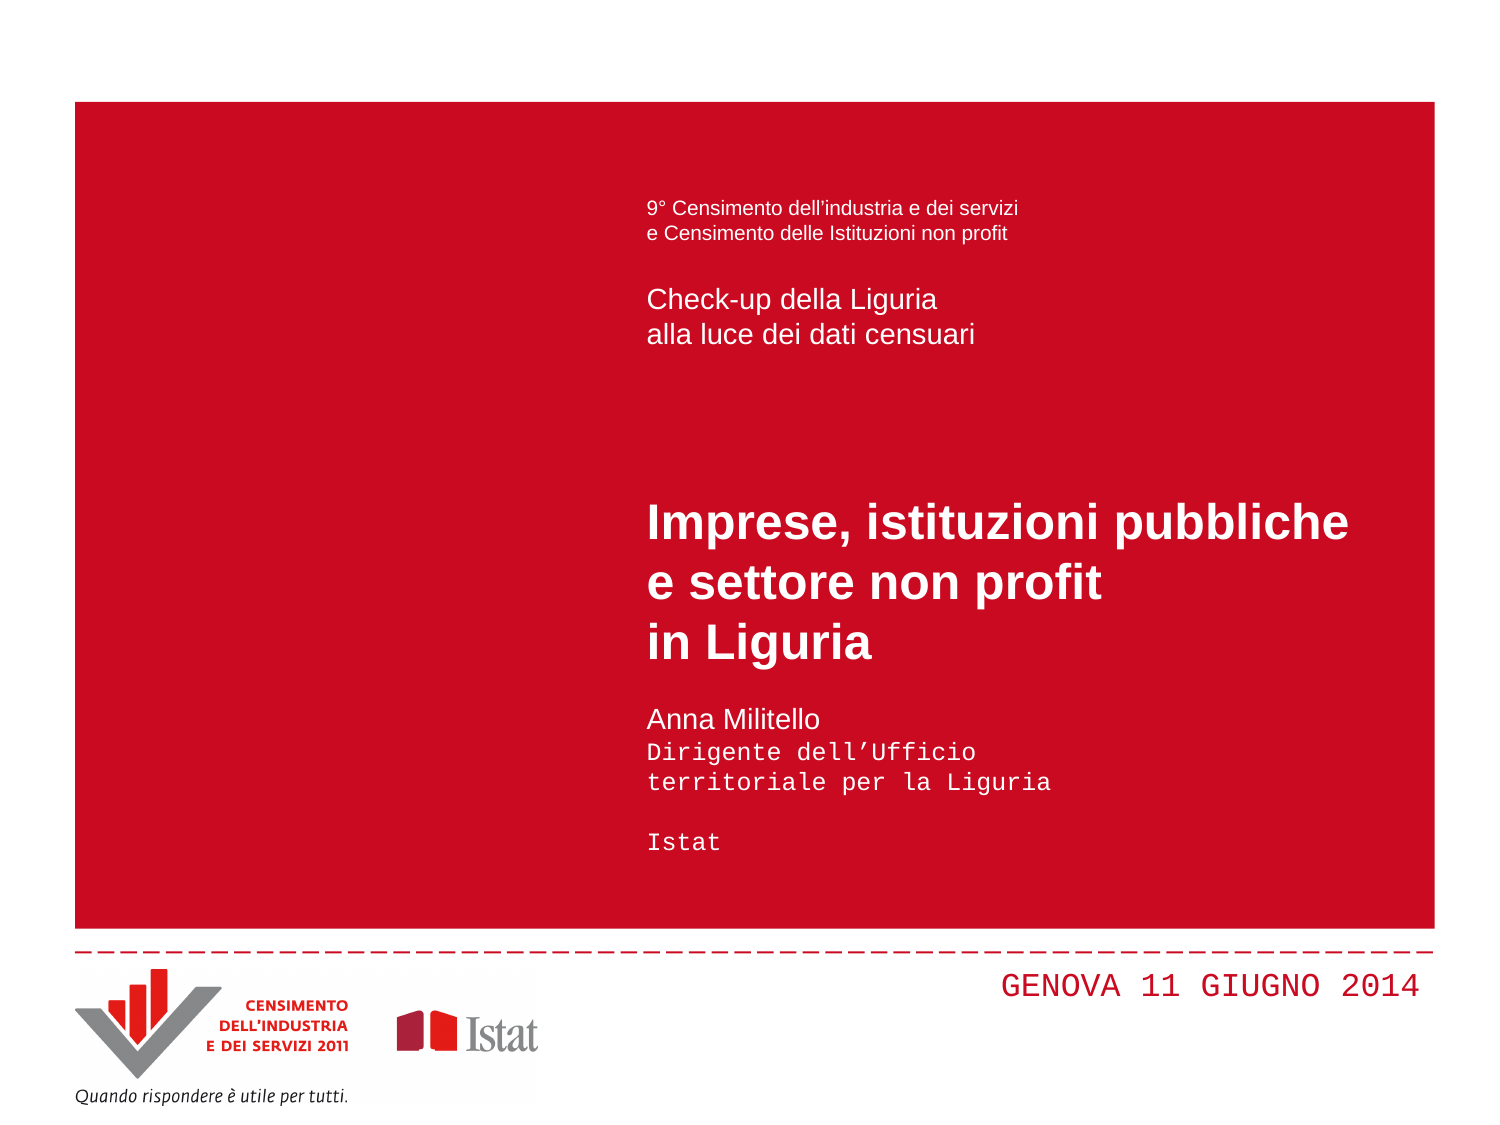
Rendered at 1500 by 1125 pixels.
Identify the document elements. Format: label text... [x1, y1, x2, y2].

text_box 9° Censimento dell’industria e dei servizi e Censimento delle Istituzioni non profit Check-up della Liguria alla luce dei dati censuari [631, 187, 1162, 378]
text_box Anna Militello Dirigente dell’Ufficio territoriale per la Liguria Istat [631, 693, 1162, 863]
text_box Imprese, istituzioni pubbliche e settore non profit in Liguria [631, 482, 1388, 678]
text_box GENOVA 11 GIUGNO 2014 [986, 955, 1471, 1011]
picture [74, 969, 538, 1107]
text_box [75, 101, 1435, 929]
